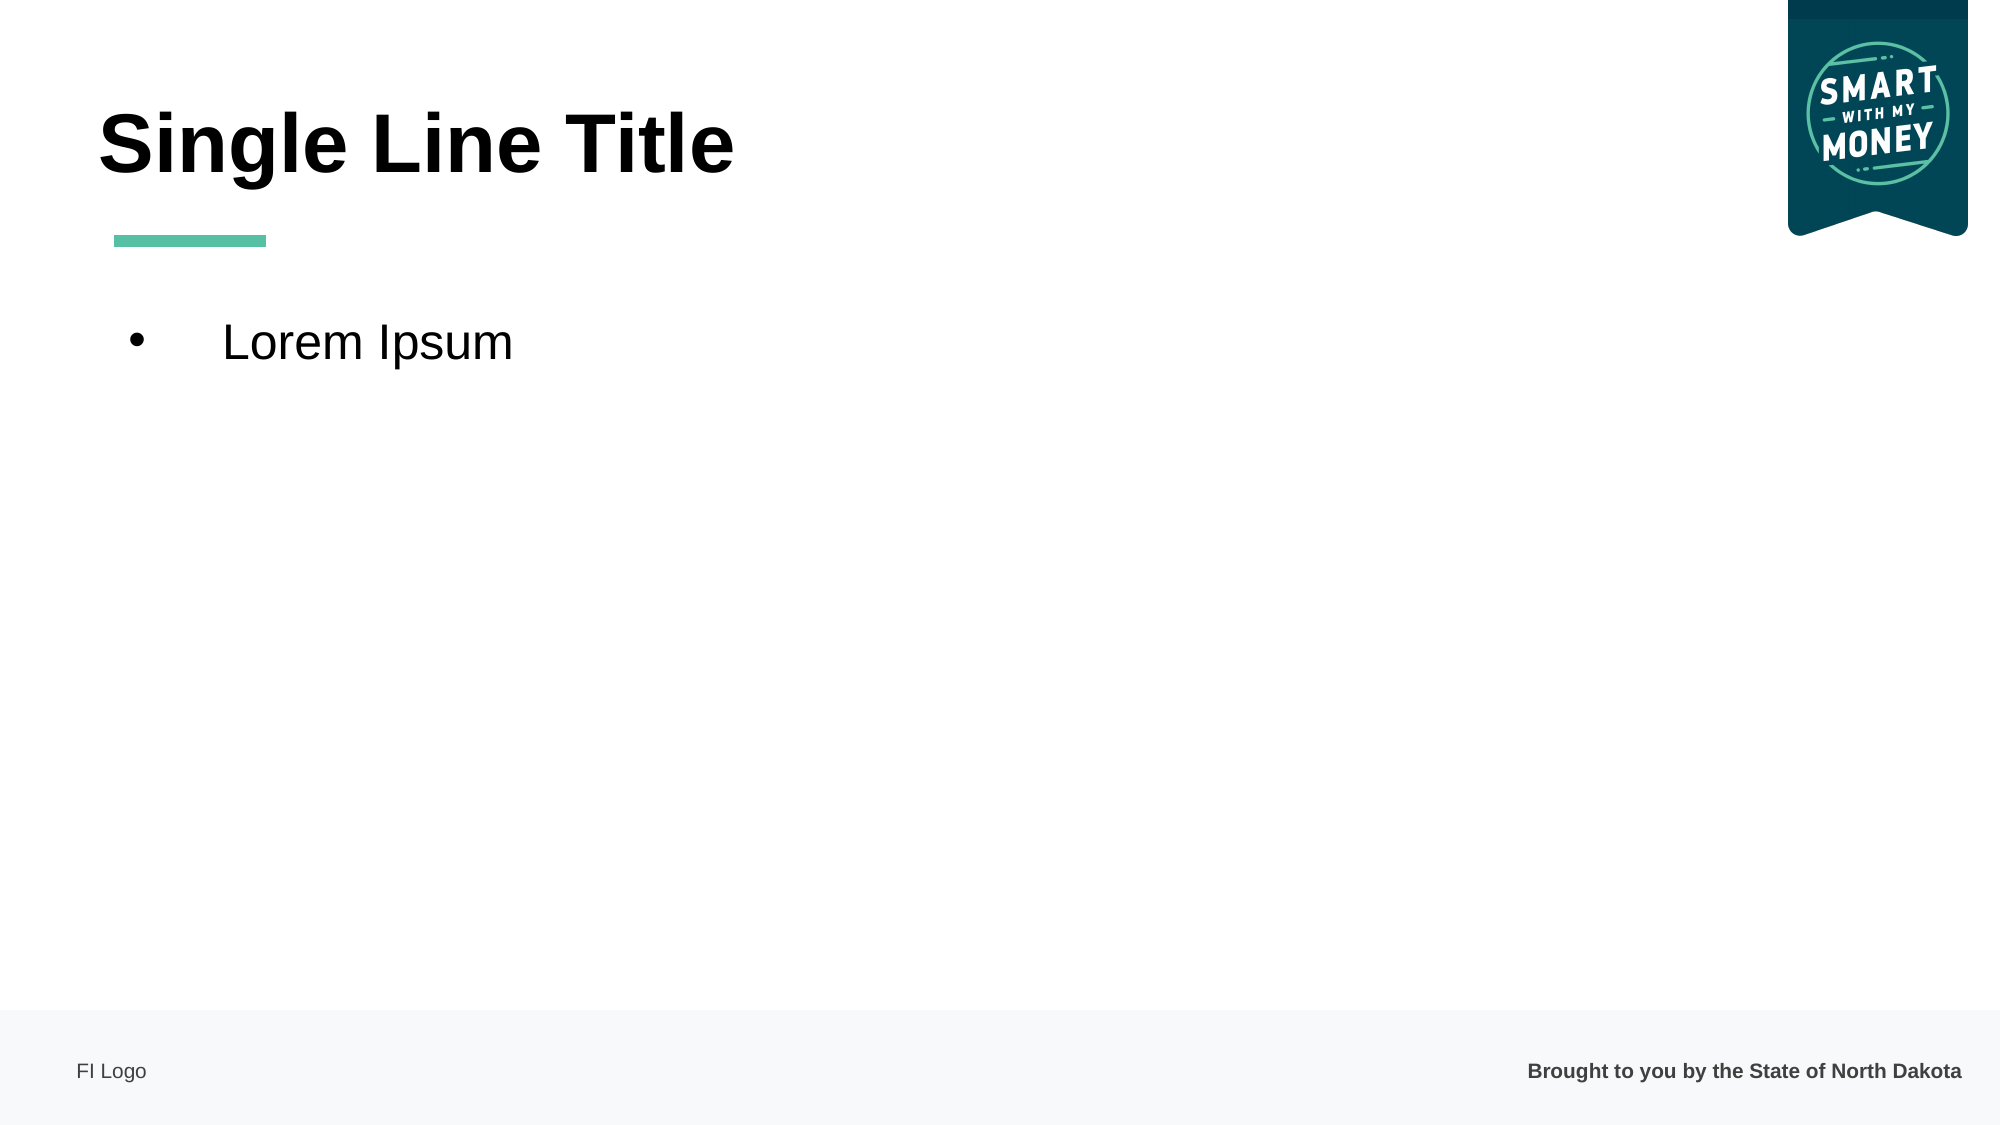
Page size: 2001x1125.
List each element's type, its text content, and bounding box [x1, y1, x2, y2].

picture [1907, 104, 1913, 114]
picture [1872, 128, 1889, 154]
picture [1843, 111, 1854, 122]
text_box Lorem Ipsum [113, 301, 1039, 377]
picture [1893, 105, 1902, 116]
picture [1872, 72, 1889, 98]
picture [1919, 66, 1936, 92]
text_box Single Line Title [84, 81, 1148, 197]
picture [1844, 75, 1864, 102]
picture [1807, 42, 1925, 150]
picture [1865, 109, 1871, 120]
picture [1897, 69, 1912, 95]
picture [1822, 79, 1837, 104]
picture [1962, 229, 1968, 236]
picture [1897, 125, 1910, 151]
picture [1850, 131, 1867, 157]
picture [1831, 76, 1949, 185]
picture [1805, 212, 1950, 236]
picture [1824, 133, 1844, 160]
picture [1788, 229, 1795, 236]
picture [1914, 122, 1932, 148]
picture [1876, 108, 1883, 118]
